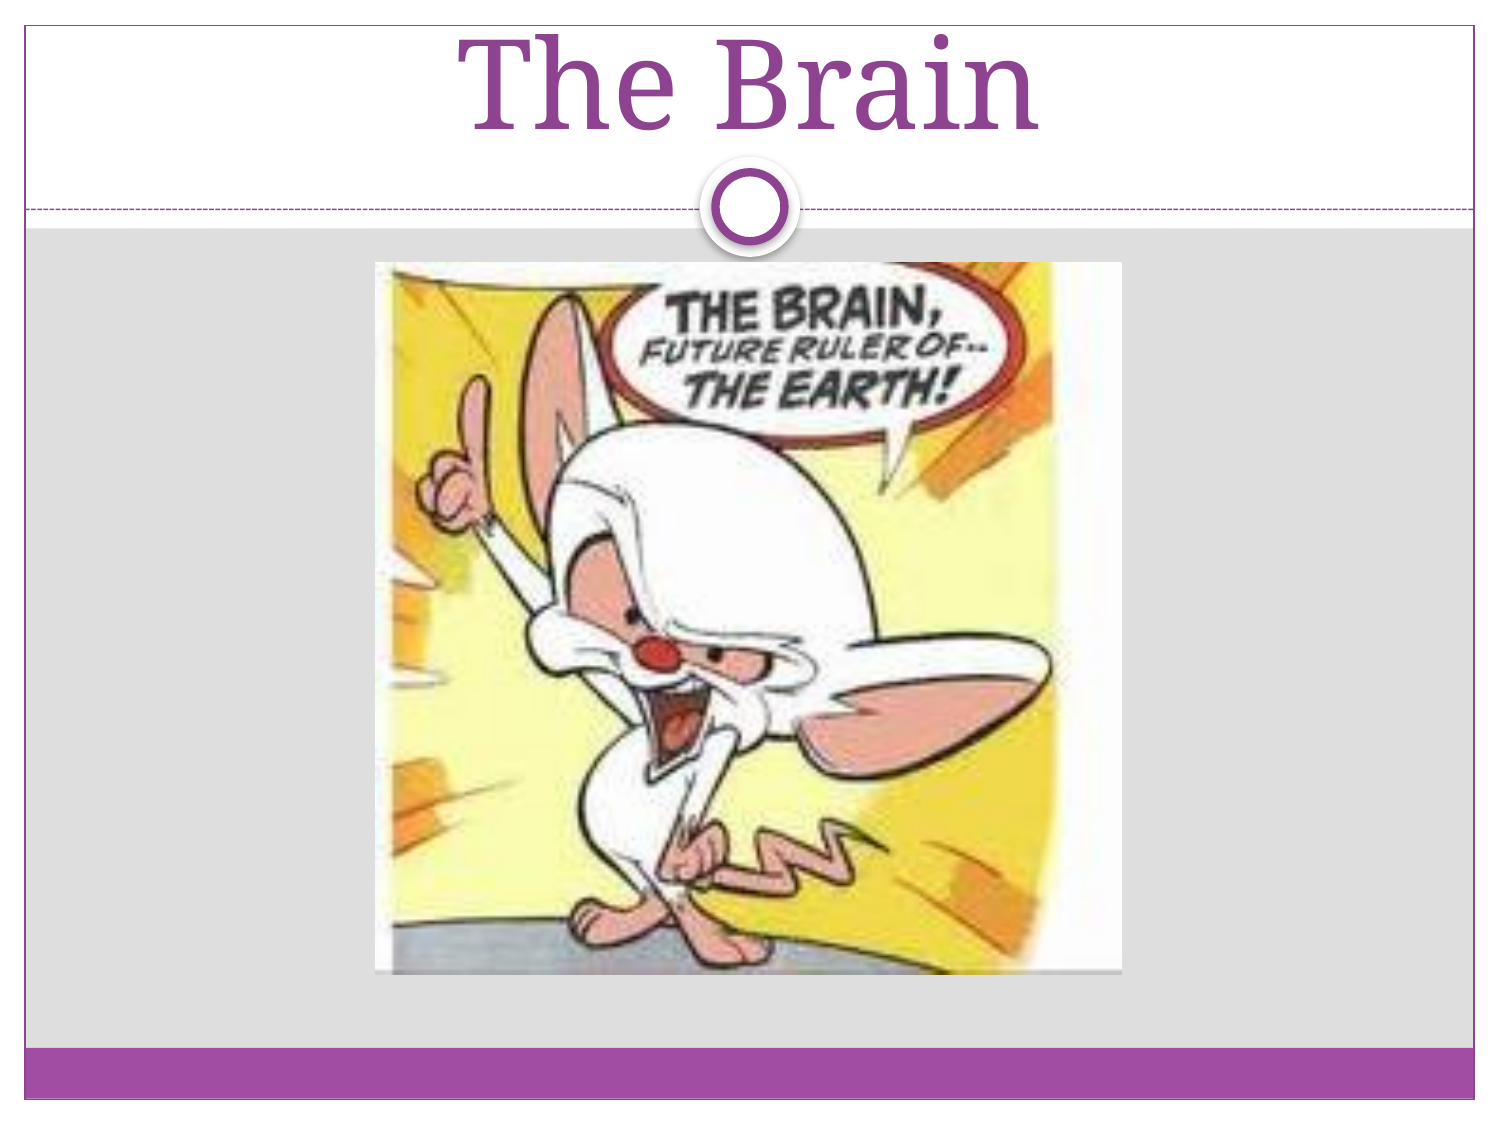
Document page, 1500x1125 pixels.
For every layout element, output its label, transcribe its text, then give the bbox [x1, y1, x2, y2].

title The Brain [49, 37, 1450, 162]
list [374, 262, 1122, 976]
